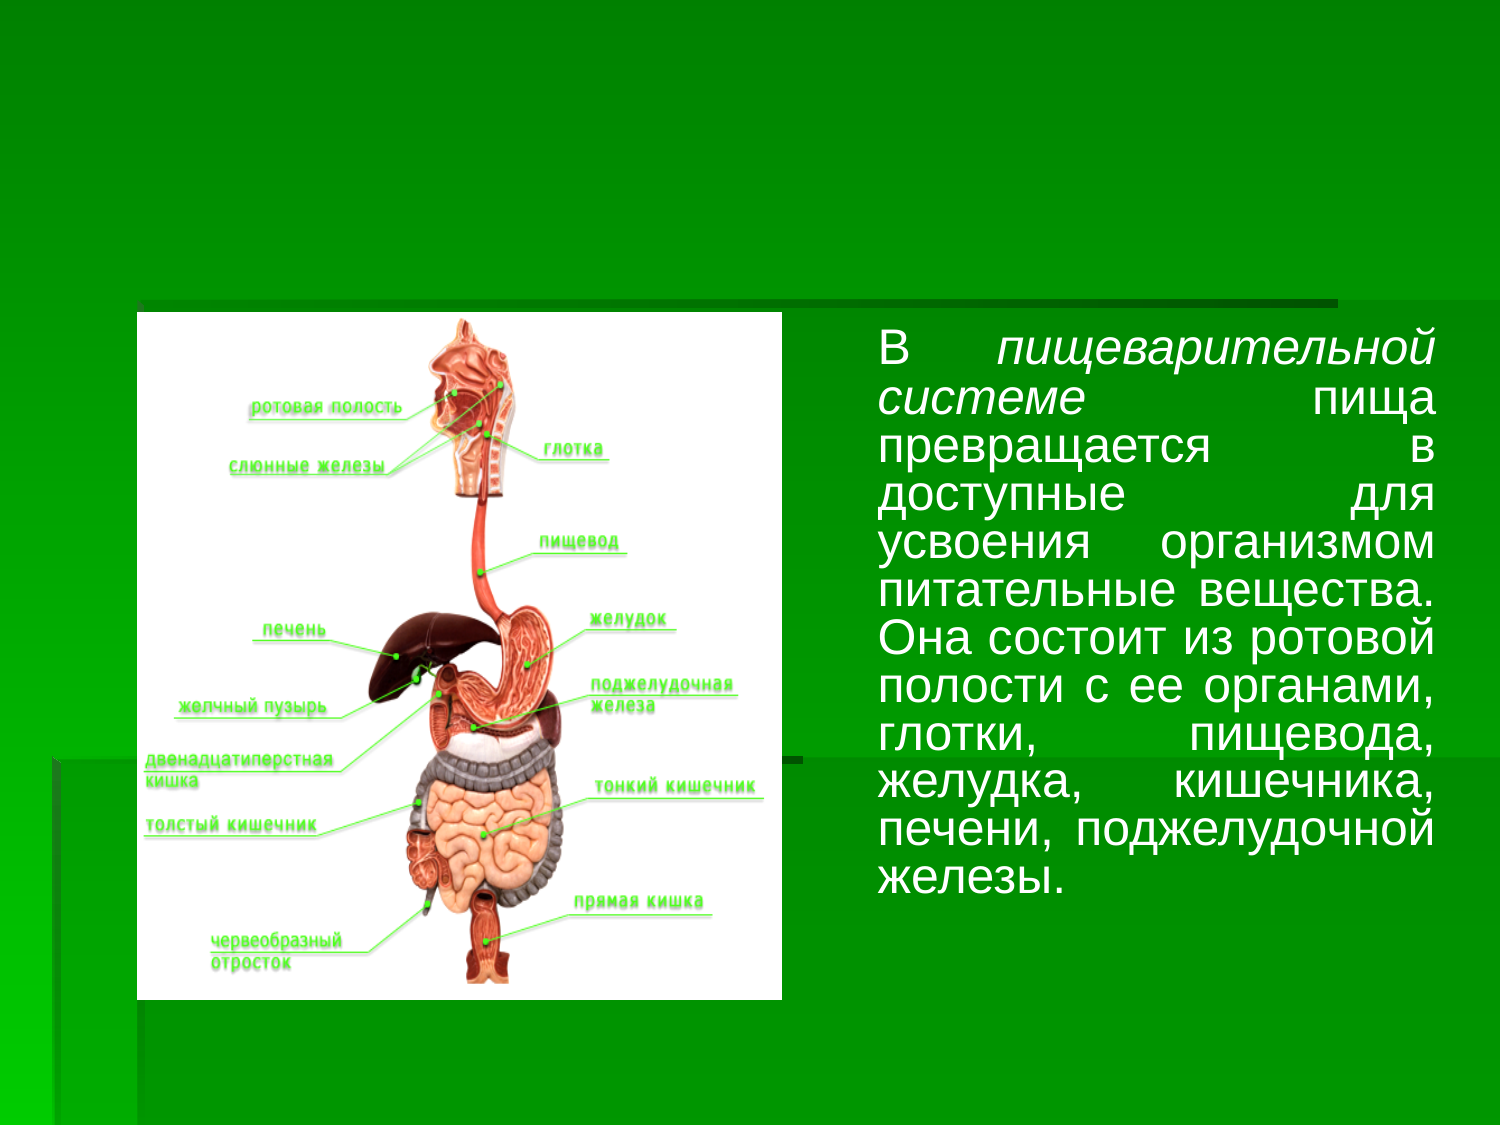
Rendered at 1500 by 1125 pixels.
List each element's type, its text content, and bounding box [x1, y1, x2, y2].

list В пищеварительной системе пища превращается в доступные для усвоения организмом питательные вещества. Она состоит из ротовой полости с ее органами, глотки, пищевода, желудка, кишечника, печени, поджелудочной железы. [806, 312, 1452, 941]
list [137, 312, 783, 1001]
